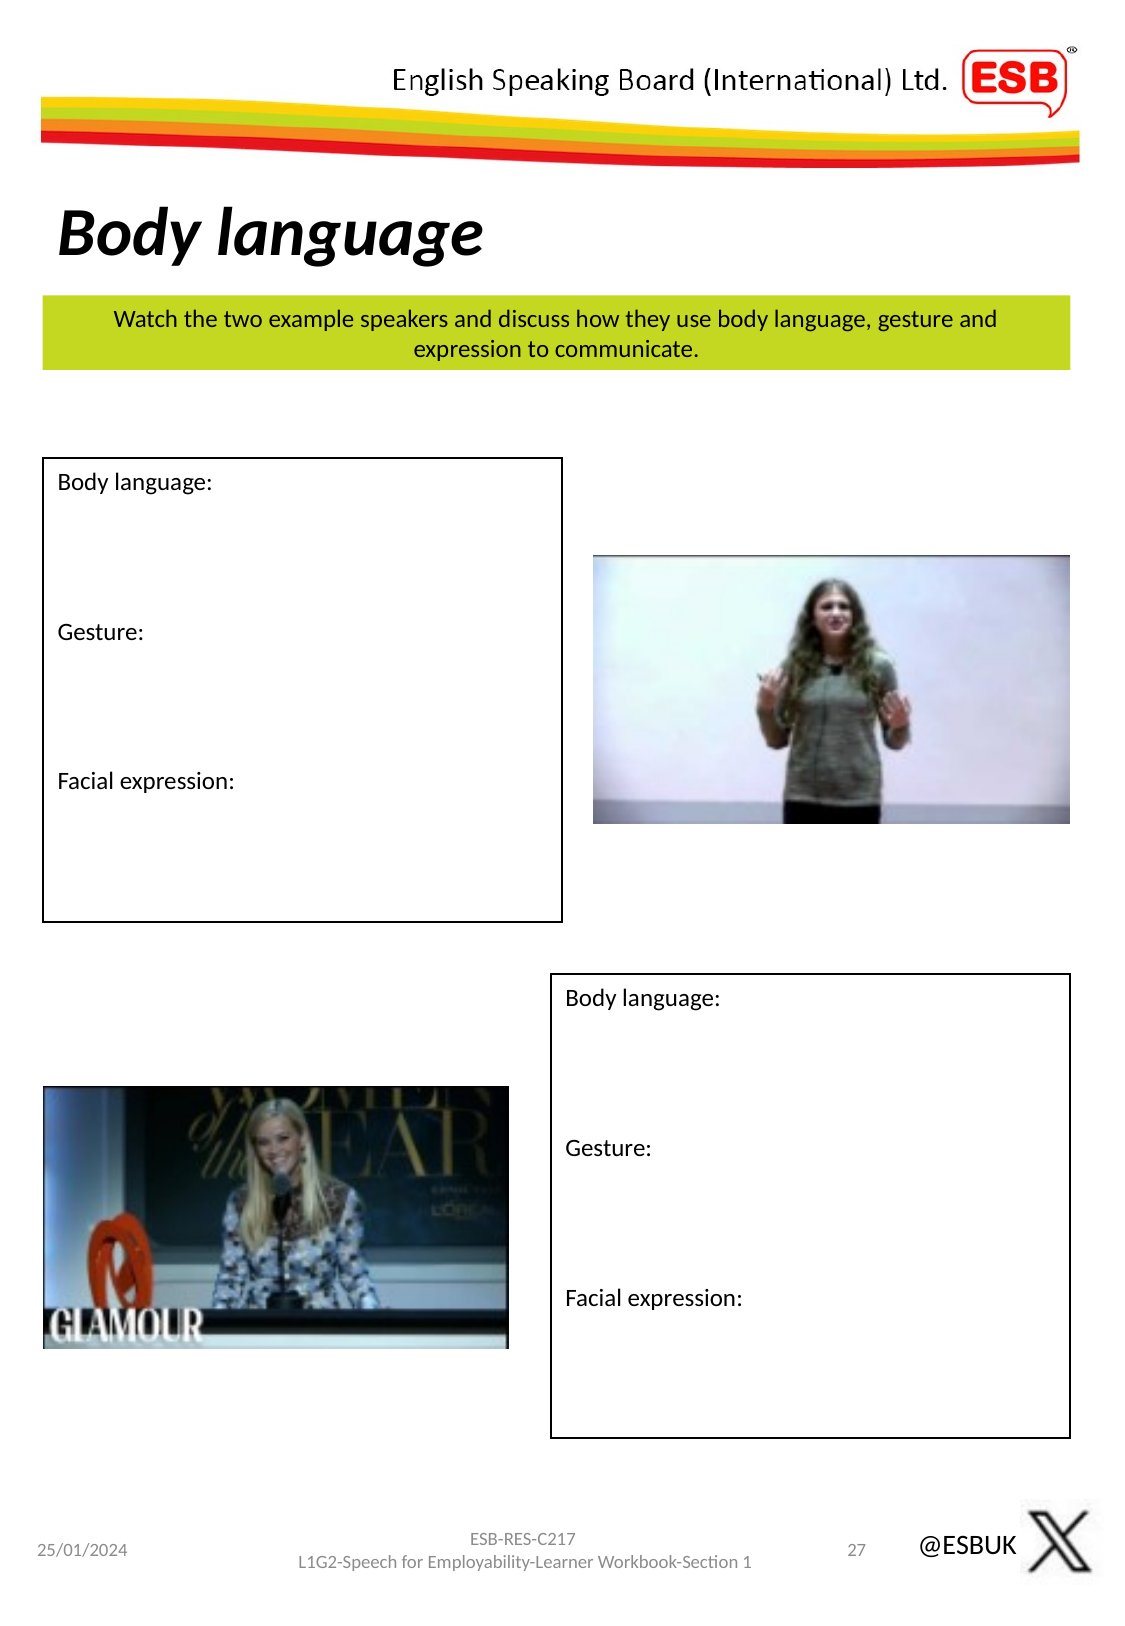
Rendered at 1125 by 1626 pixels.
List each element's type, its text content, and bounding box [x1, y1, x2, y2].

slide_number 27 [697, 1506, 882, 1593]
text_box Body language: Gesture: Facial expression: [550, 973, 1071, 1439]
picture [0, 1, 1125, 234]
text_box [592, 554, 1071, 825]
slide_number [22, 1506, 275, 1593]
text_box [42, 1086, 510, 1350]
text_box Watch the two example speakers and discuss how they use body language, gesture and expression to communicate. [42, 295, 1071, 370]
title Body language [42, 174, 1014, 293]
footer ESB-RES-C217 L1G2-Speech for Employability-Learner Workbook-Section 1 [275, 1506, 697, 1593]
picture [1020, 1499, 1104, 1586]
text_box Body language: Gesture: Facial expression: [42, 457, 563, 923]
